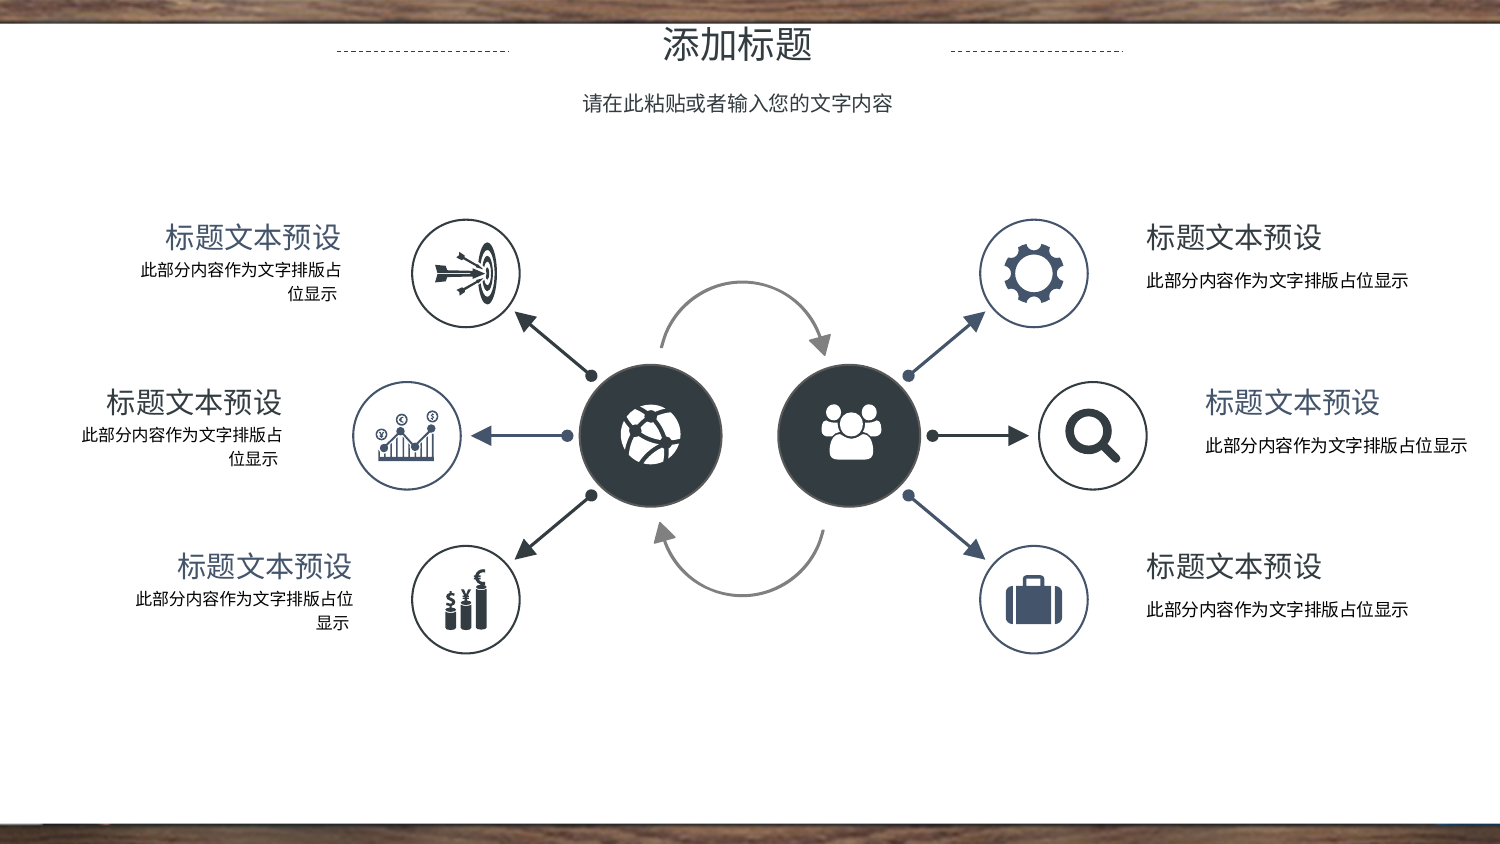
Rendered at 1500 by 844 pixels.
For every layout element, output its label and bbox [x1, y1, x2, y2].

text_box [70, 217, 1483, 654]
text_box [0, 0, 1500, 844]
